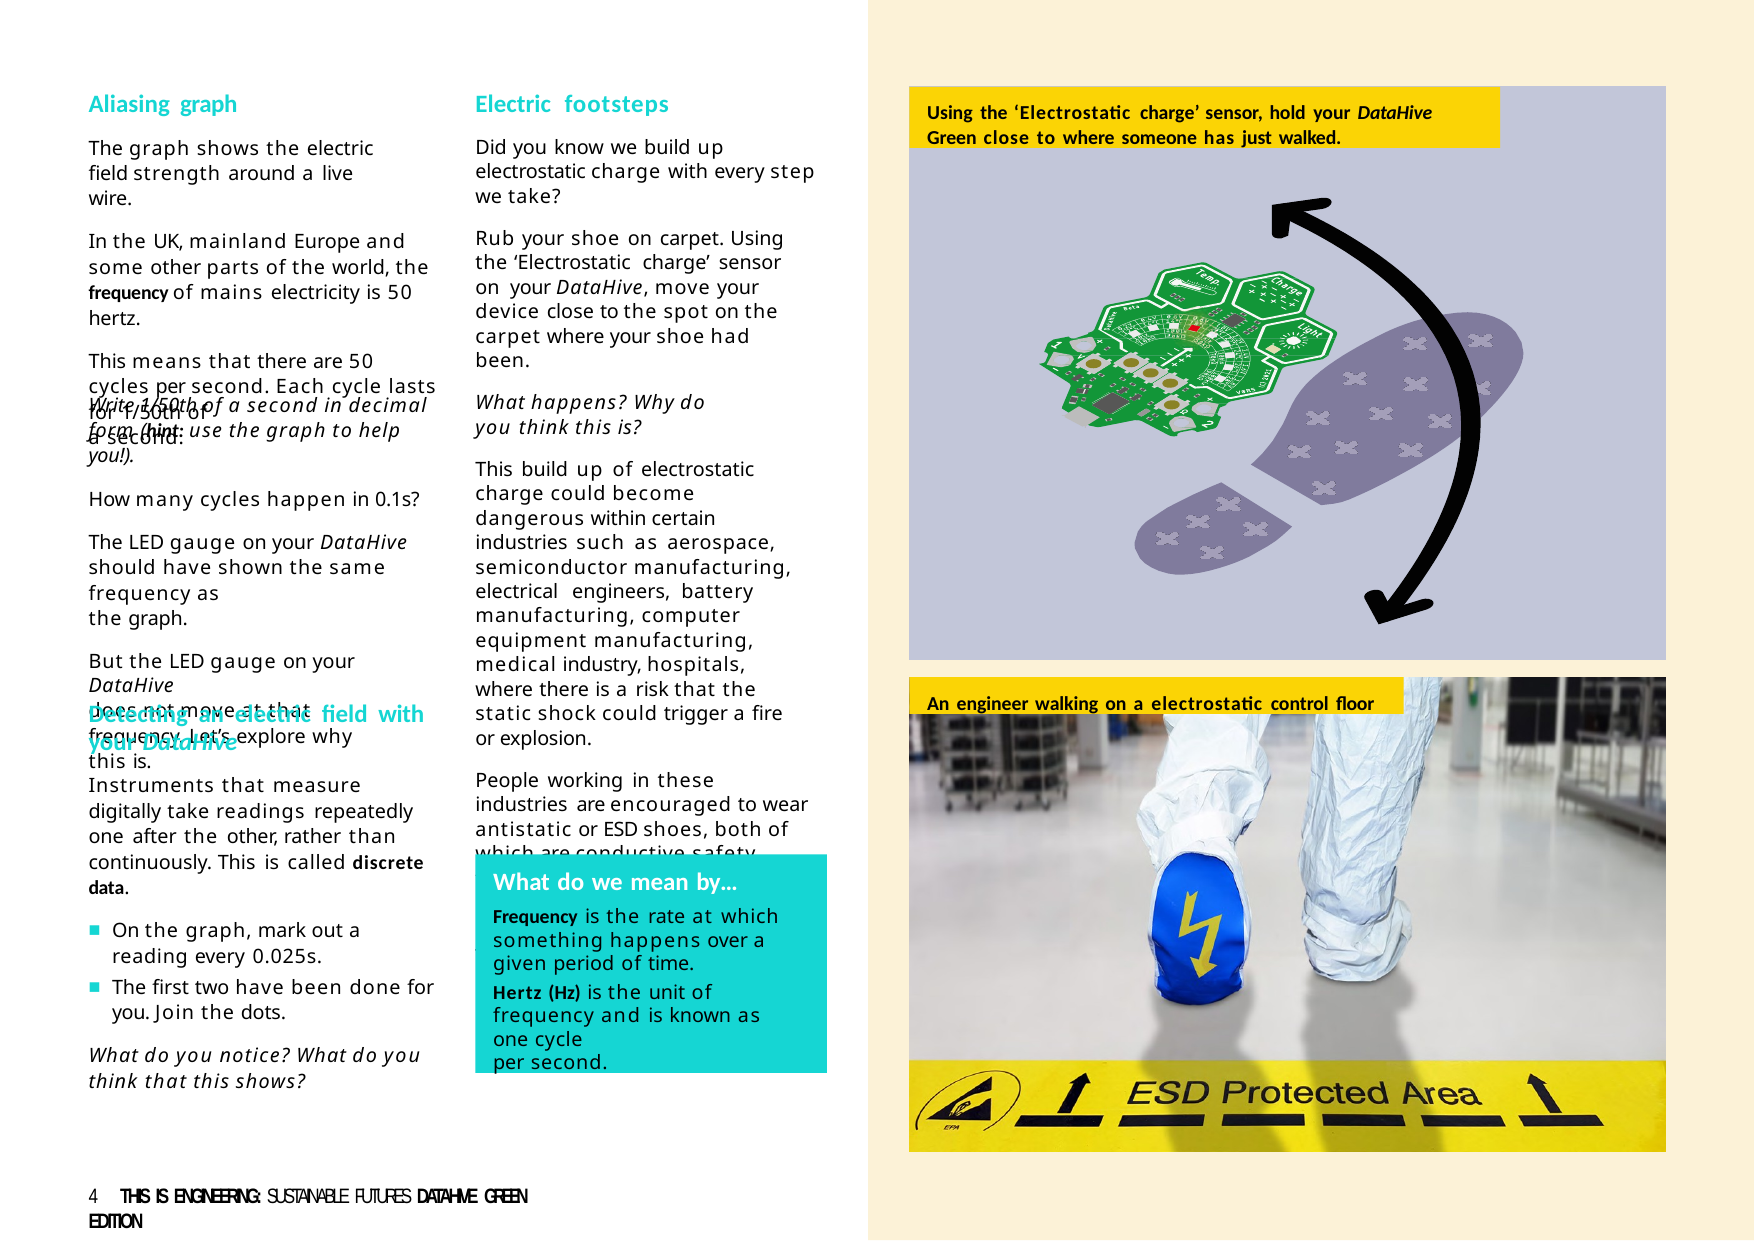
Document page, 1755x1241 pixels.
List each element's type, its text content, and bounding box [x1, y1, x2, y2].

text_box What do we mean by… Frequency is the rate at which something happens over a given period of time. Hertz (Hz) is the unit of frequency and is known as one cycle per second. [475, 854, 827, 1073]
text_box Write 1/50th of a second in decimal form (hint: use the graph to help you!). How many cycles happen in 0.1s? The LED gauge on your DataHive should have shown the same frequency as the graph. But the LED gauge on your DataHive does not move at that frequency. Let’s explore why this is. [86, 389, 443, 694]
text_box Electric footsteps Did you know we build up electrostatic charge with every step we take? Rub your shoe on carpet. Using the ‘Electrostatic charge’ sensor on your DataHive, move your device close to the spot on the carpet where your shoe had been. What happens? Why do you think this is? This build up of electrostatic charge could become dangerous within certain industries such as aerospace, semiconductor manufacturing, electrical engineers, battery manufacturing, computer equipment manufacturing, medical industry, hospitals, where there is a risk that the static shock could trigger a fire or explosion. People working in these industries are encouraged to wear antistatic or ESD shoes, both of which are conductive safety footwear. What material do you think ESD shoes could be made from? [473, 85, 820, 956]
text_box Aliasing graph The graph shows the electric field strength around a live wire. In the UK, mainland Europe and some other parts of the world, the frequency of mains electricity is 50 hertz. This means that there are 50 cycles per second. Each cycle lasts for 1/50th of a second. [86, 85, 440, 389]
text_box Detecting an electric field with your DataHive Instruments that measure digitally take readings repeatedly one after the other, rather than continuously. This is called discrete data. On the graph, mark out a reading every 0.025s. The first two have been done for you. Join the dots. What do you notice? What do you think that this shows? [86, 694, 443, 1093]
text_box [867, 0, 1755, 1241]
text_box 4 THIS IS ENGINEERING: SUSTAINABLE FUTURES DATAHIVE GREEN EDITION [86, 1180, 571, 1233]
